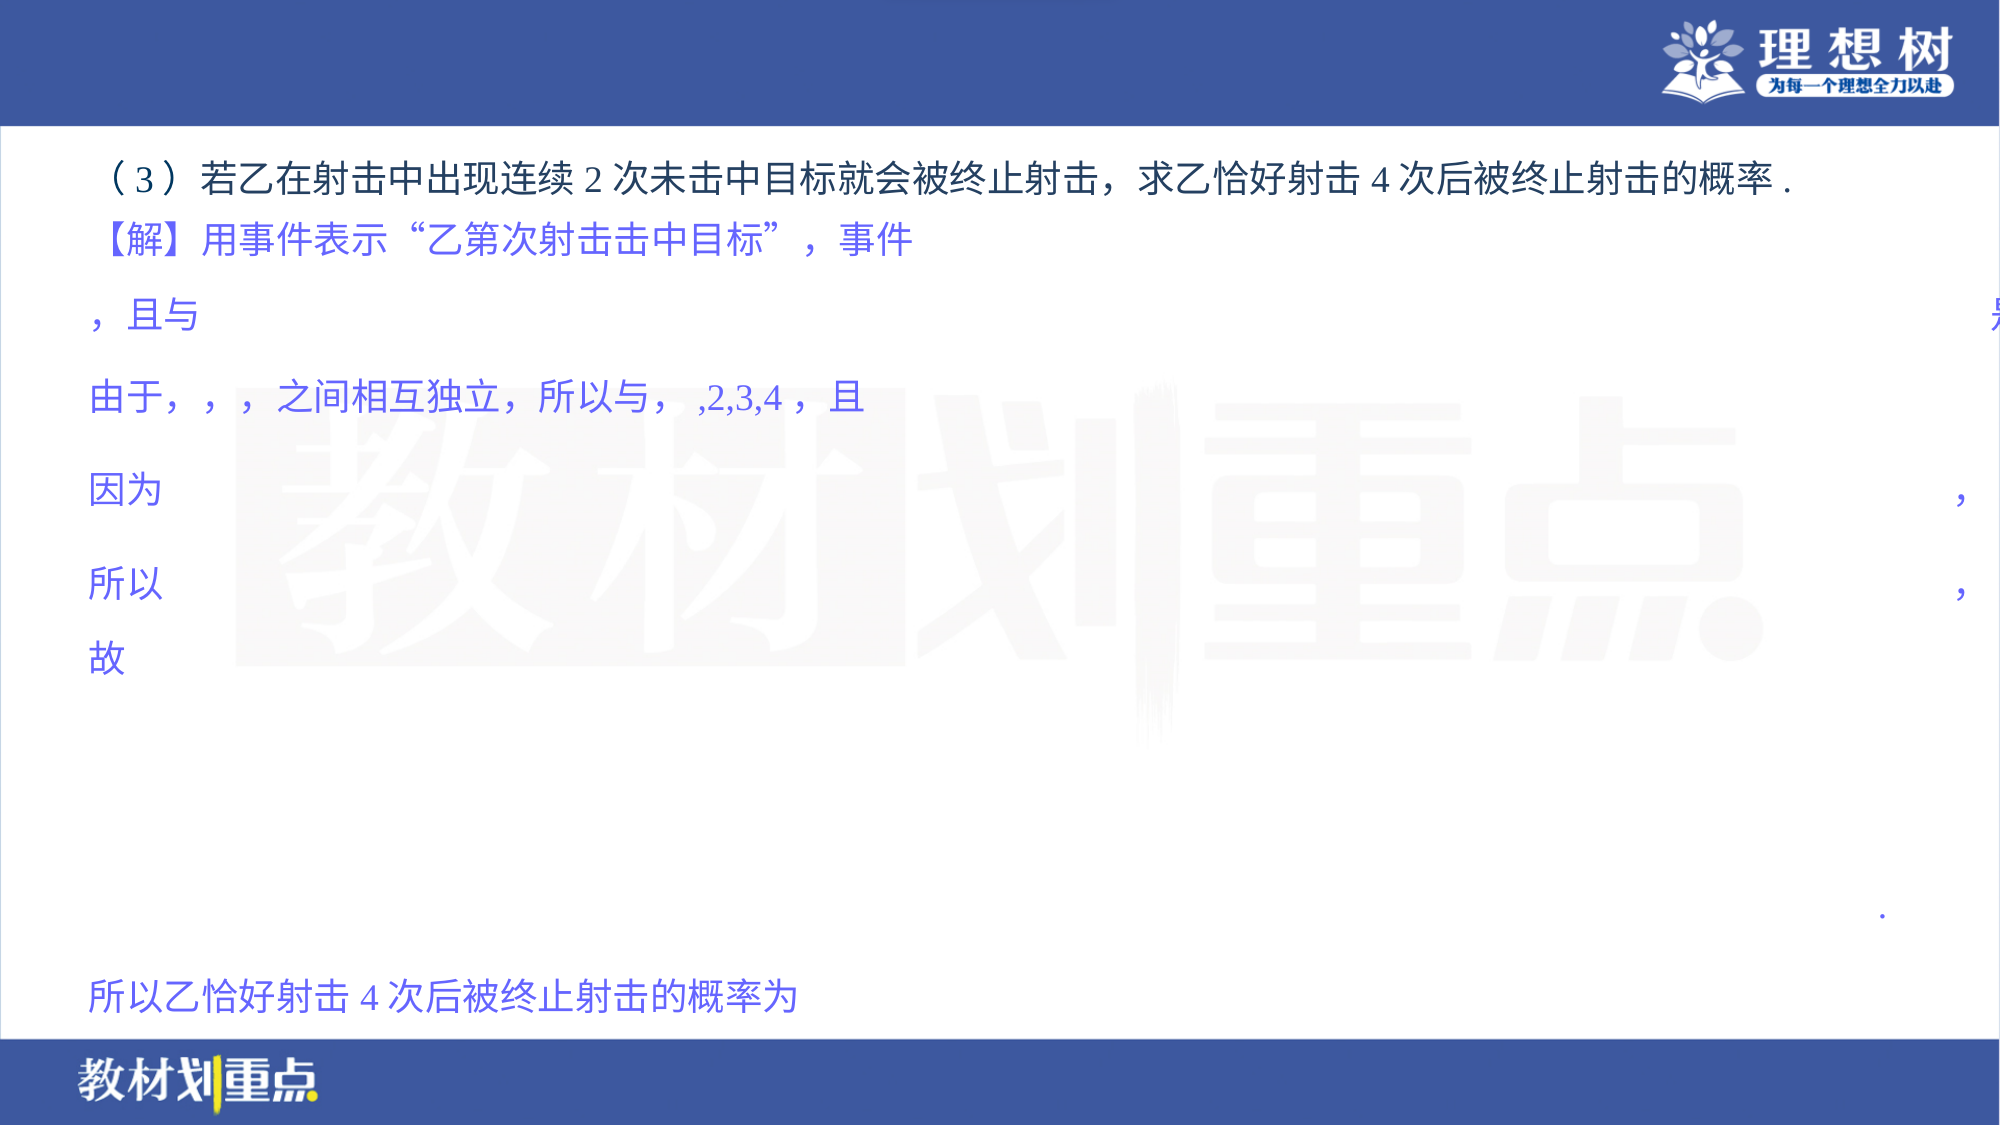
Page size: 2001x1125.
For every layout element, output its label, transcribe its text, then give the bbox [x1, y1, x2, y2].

text_box （3）若乙在射击中出现连续2次未击中目标就会被终止射击，求乙恰好射击4次后被终止射击的概率. [88, 135, 1911, 194]
picture [0, 0, 2000, 1125]
